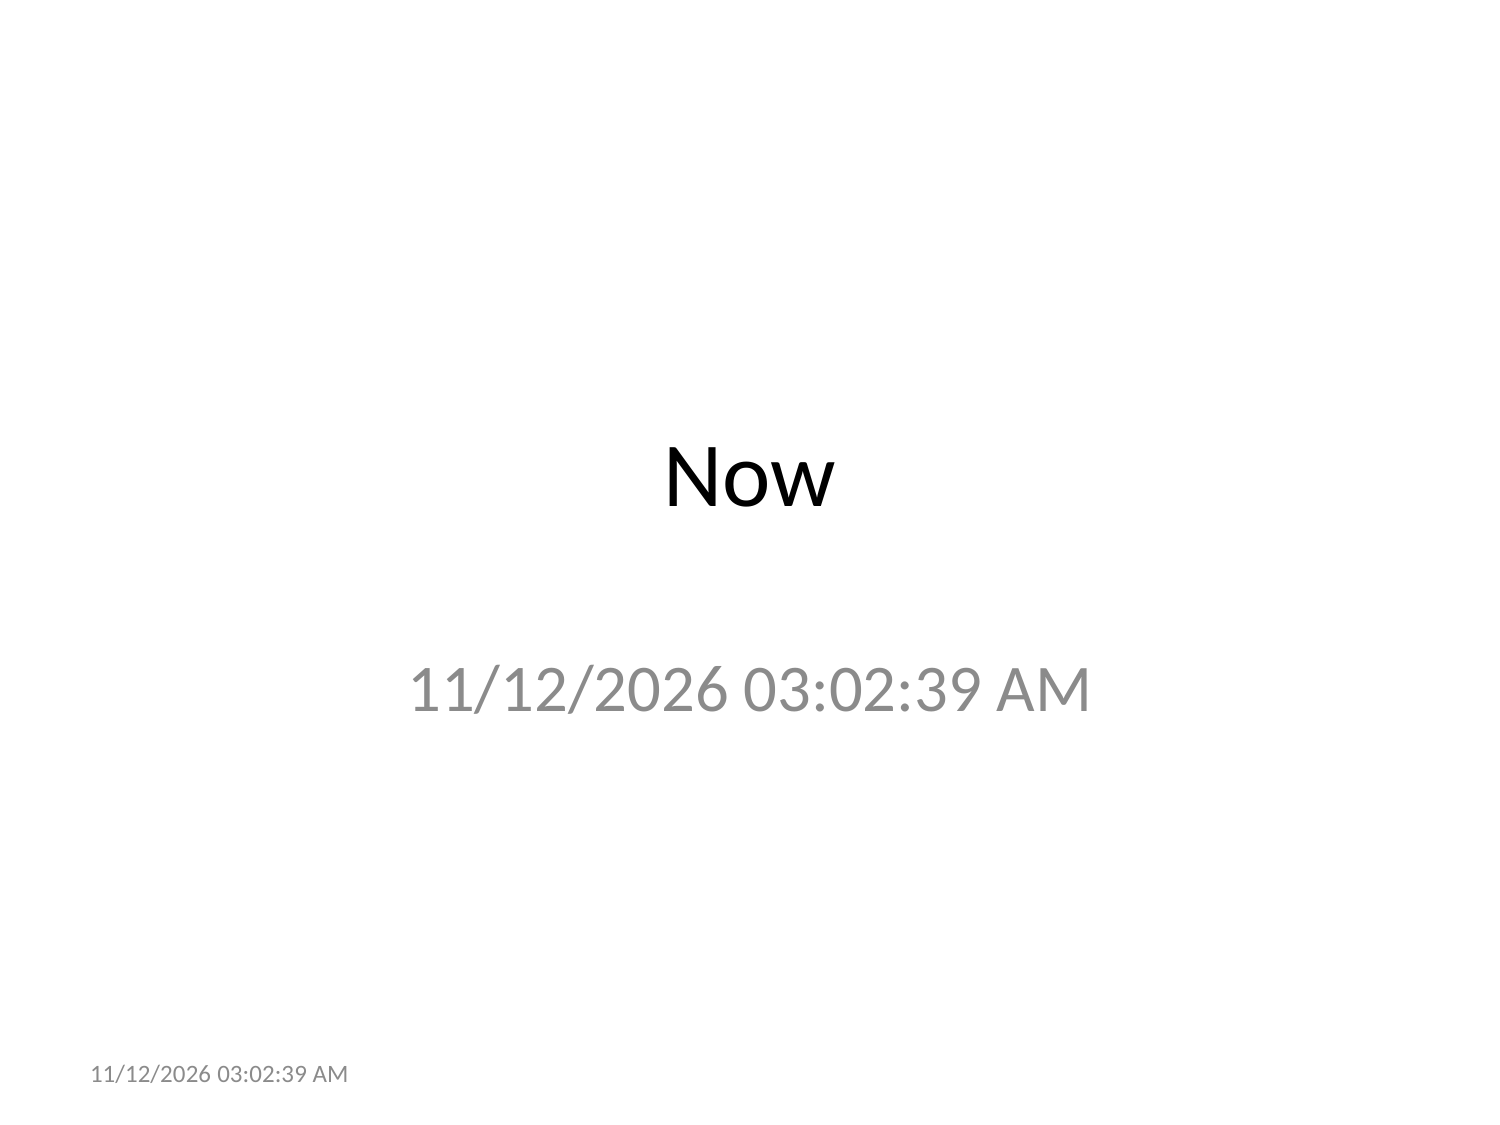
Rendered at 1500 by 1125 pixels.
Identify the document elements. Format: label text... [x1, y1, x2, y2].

title Now [112, 349, 1388, 591]
subtitle 2011-12-19 10:20:04 AM [225, 637, 1275, 925]
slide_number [75, 1042, 425, 1103]
